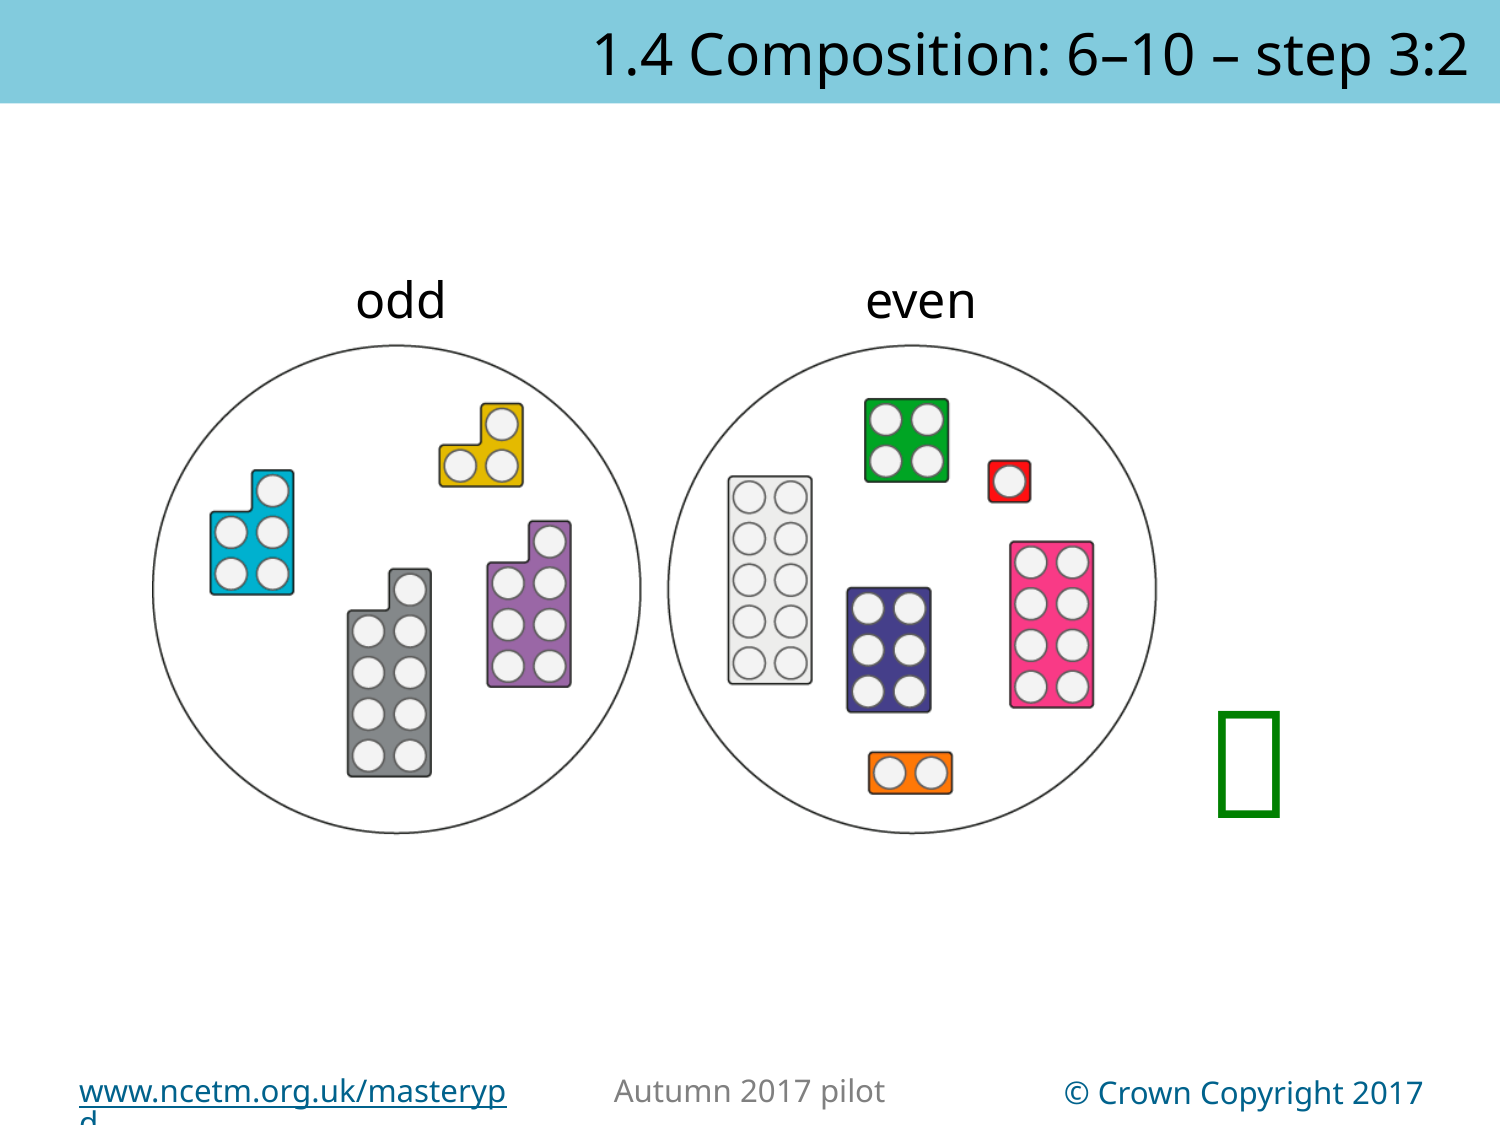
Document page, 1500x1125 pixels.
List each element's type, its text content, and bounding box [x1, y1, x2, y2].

picture [152, 337, 1159, 839]
list 1.4 Composition: 6–10 – step 3:2 [0, 0, 1500, 104]
text_box even [808, 261, 1034, 336]
text_box odd [289, 261, 514, 336]
text_box  [1181, 668, 1302, 877]
text_box  [1190, 660, 1310, 856]
